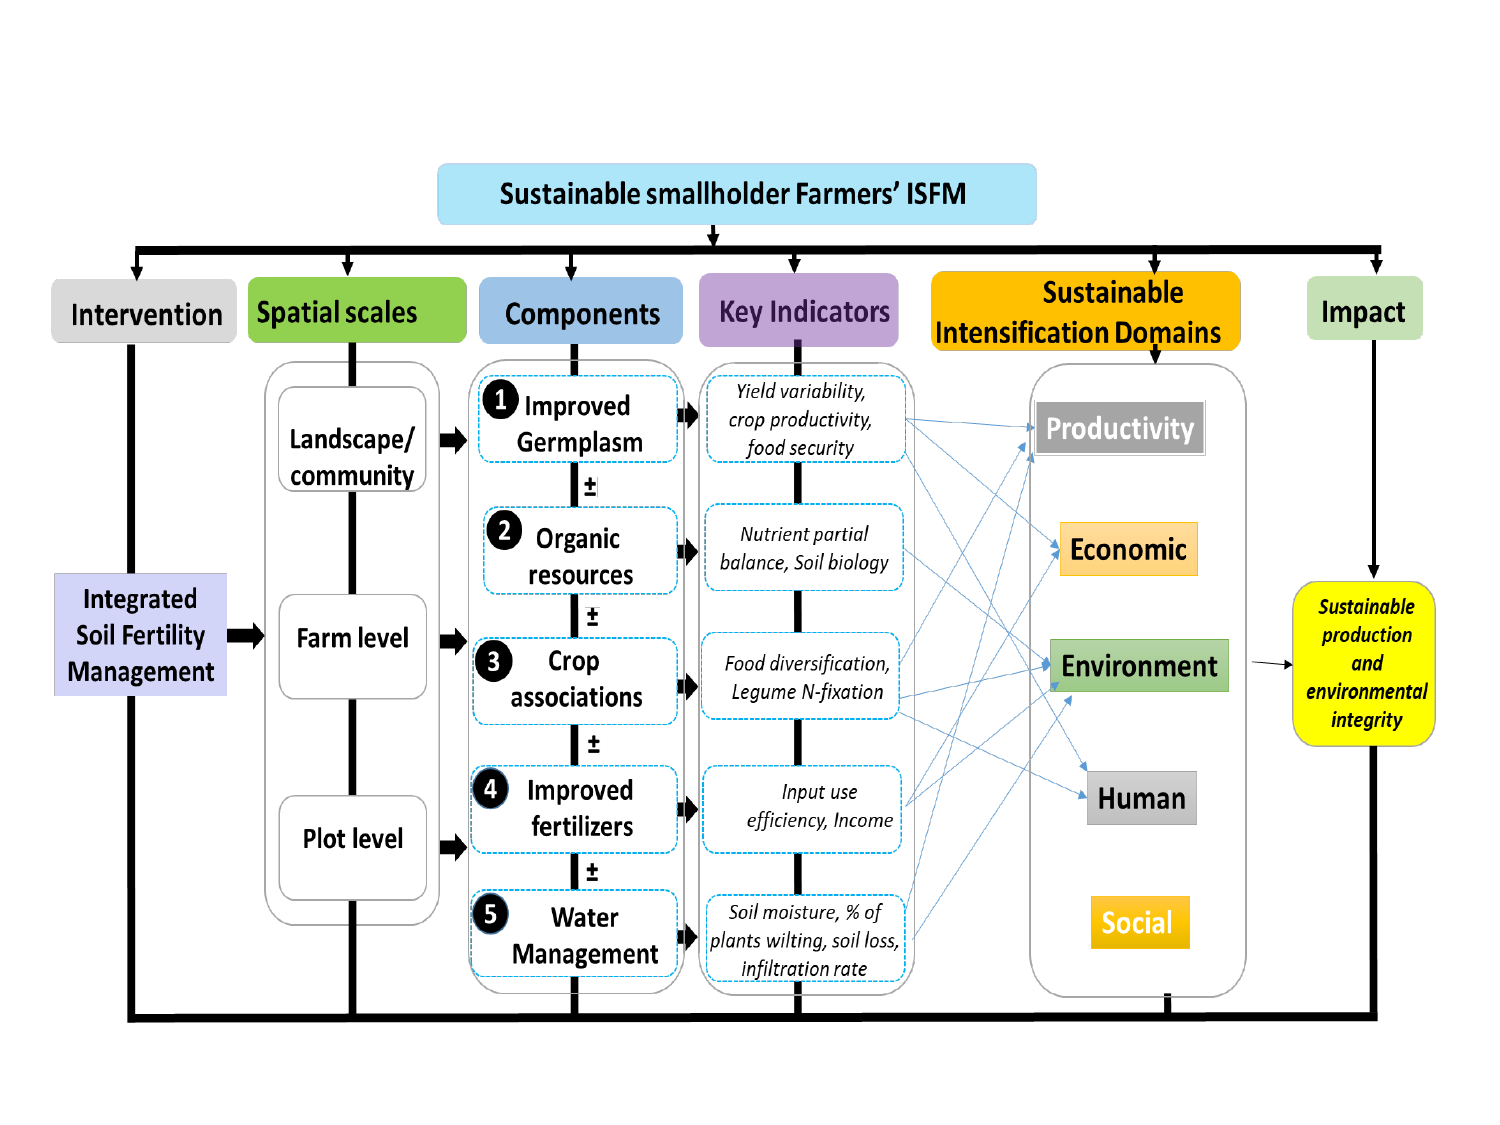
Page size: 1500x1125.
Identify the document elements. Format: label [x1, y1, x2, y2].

picture [49, 162, 1446, 1027]
